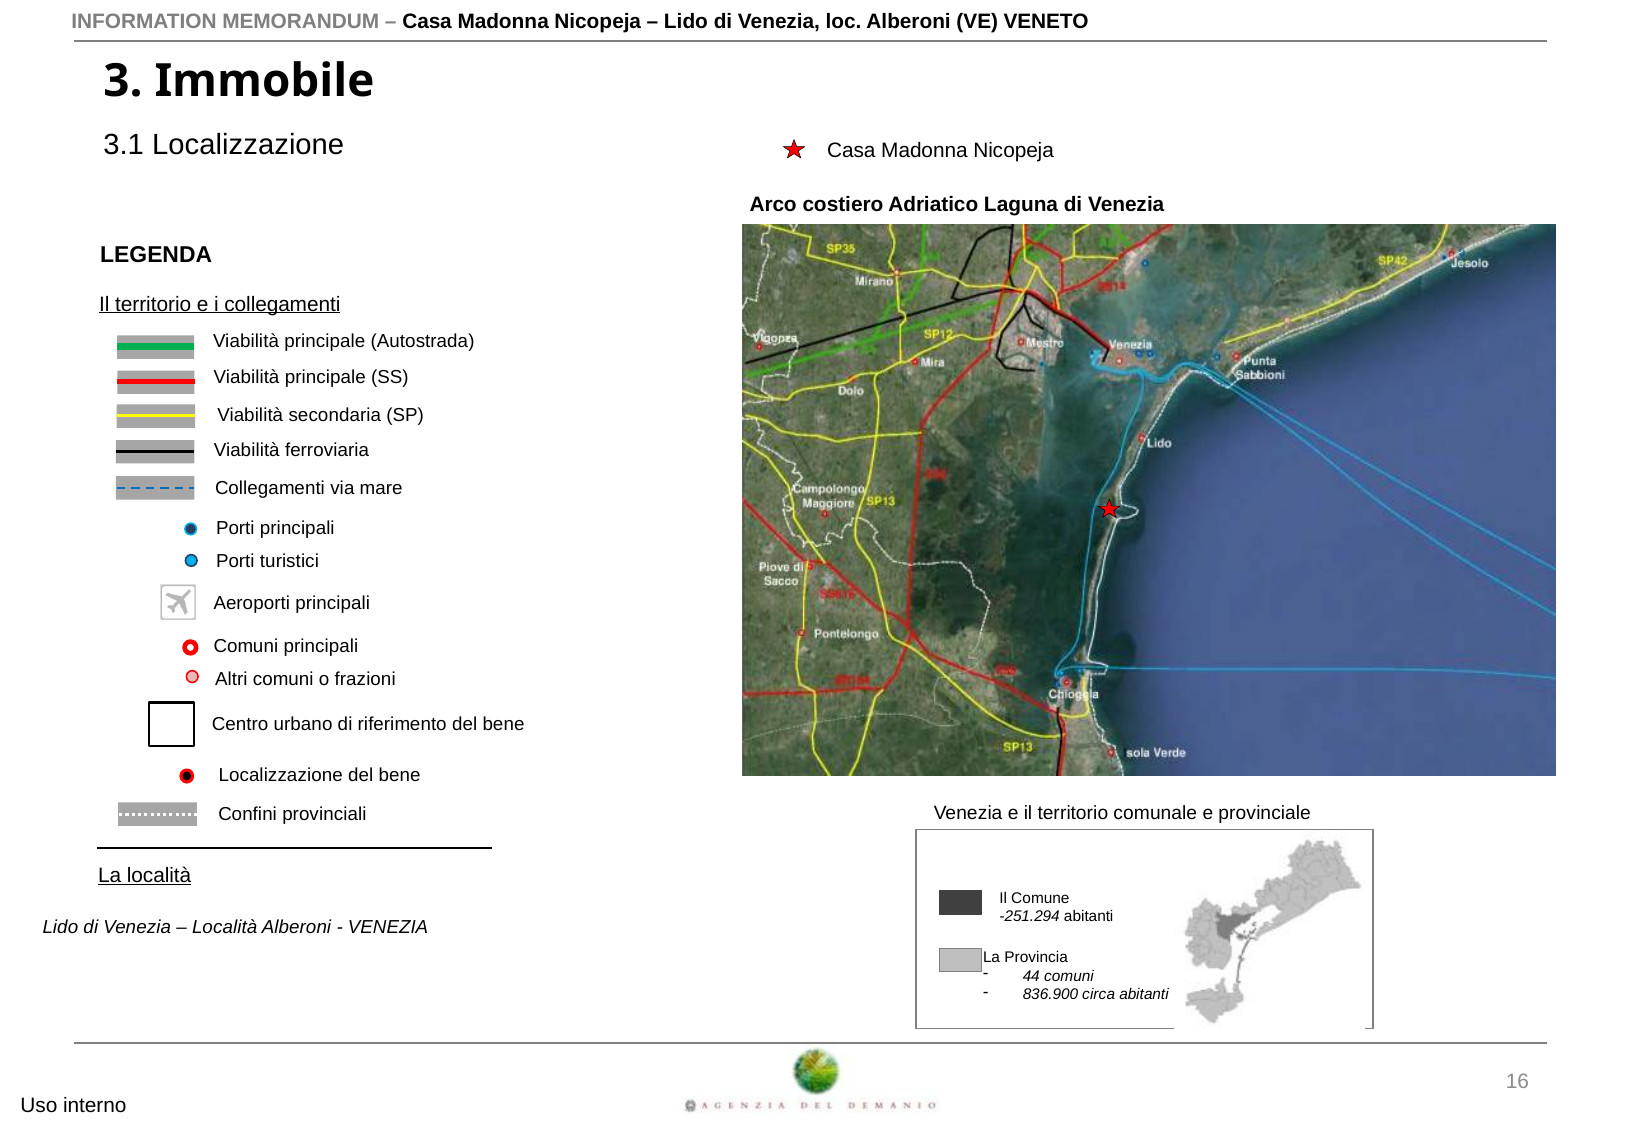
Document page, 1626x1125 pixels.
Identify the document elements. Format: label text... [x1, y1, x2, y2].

text_box 3. Immobile [88, 42, 1310, 113]
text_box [82, 282, 541, 849]
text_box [915, 793, 1374, 1029]
text_box Arco costiero Adriatico Laguna di Venezia [734, 183, 1499, 224]
picture [742, 224, 1556, 776]
text_box Casa Madonna Nicopeja [812, 129, 1576, 170]
text_box 3.1 Localizzazione [88, 118, 784, 168]
text_box La località [83, 857, 207, 894]
text_box LEGENDA [85, 231, 228, 274]
picture [676, 1044, 944, 1118]
text_box Lido di Venezia – Località Alberoni - VENEZIA [27, 907, 556, 945]
slide_number 16 [1164, 1049, 1544, 1110]
picture [1174, 831, 1365, 1029]
text_box [781, 137, 807, 160]
